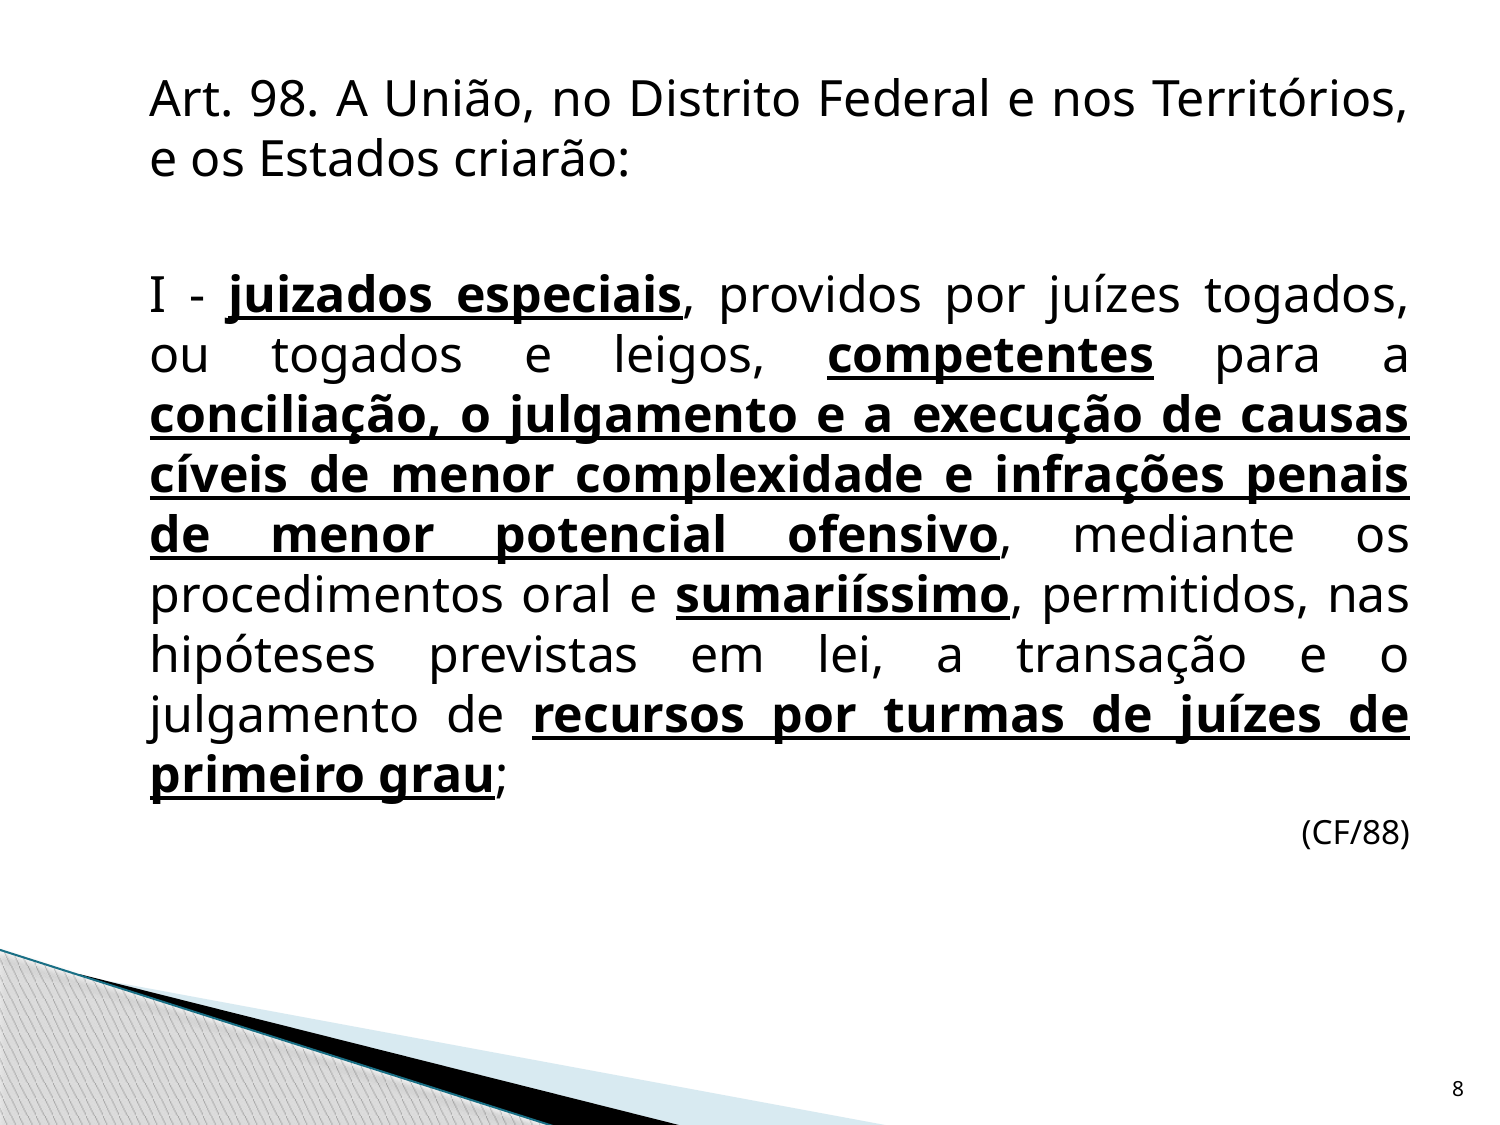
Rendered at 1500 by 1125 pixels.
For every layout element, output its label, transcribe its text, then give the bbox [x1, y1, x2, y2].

list Art. 98. A União, no Distrito Federal e nos Territórios, e os Estados criarão: I - juizados especiais, providos por juízes togados, ou togados e leigos, competentes para a conciliação, o julgamento e a execução de causas cíveis de menor complexidade e infrações penais de menor potencial ofensivo, mediante os procedimentos oral e sumariíssimo, permitidos, nas hipóteses previstas em lei, a transação e o julgamento de recursos por turmas de juízes de primeiro grau; (CF/88) [75, 58, 1425, 986]
slide_number 8 [1418, 1051, 1479, 1112]
